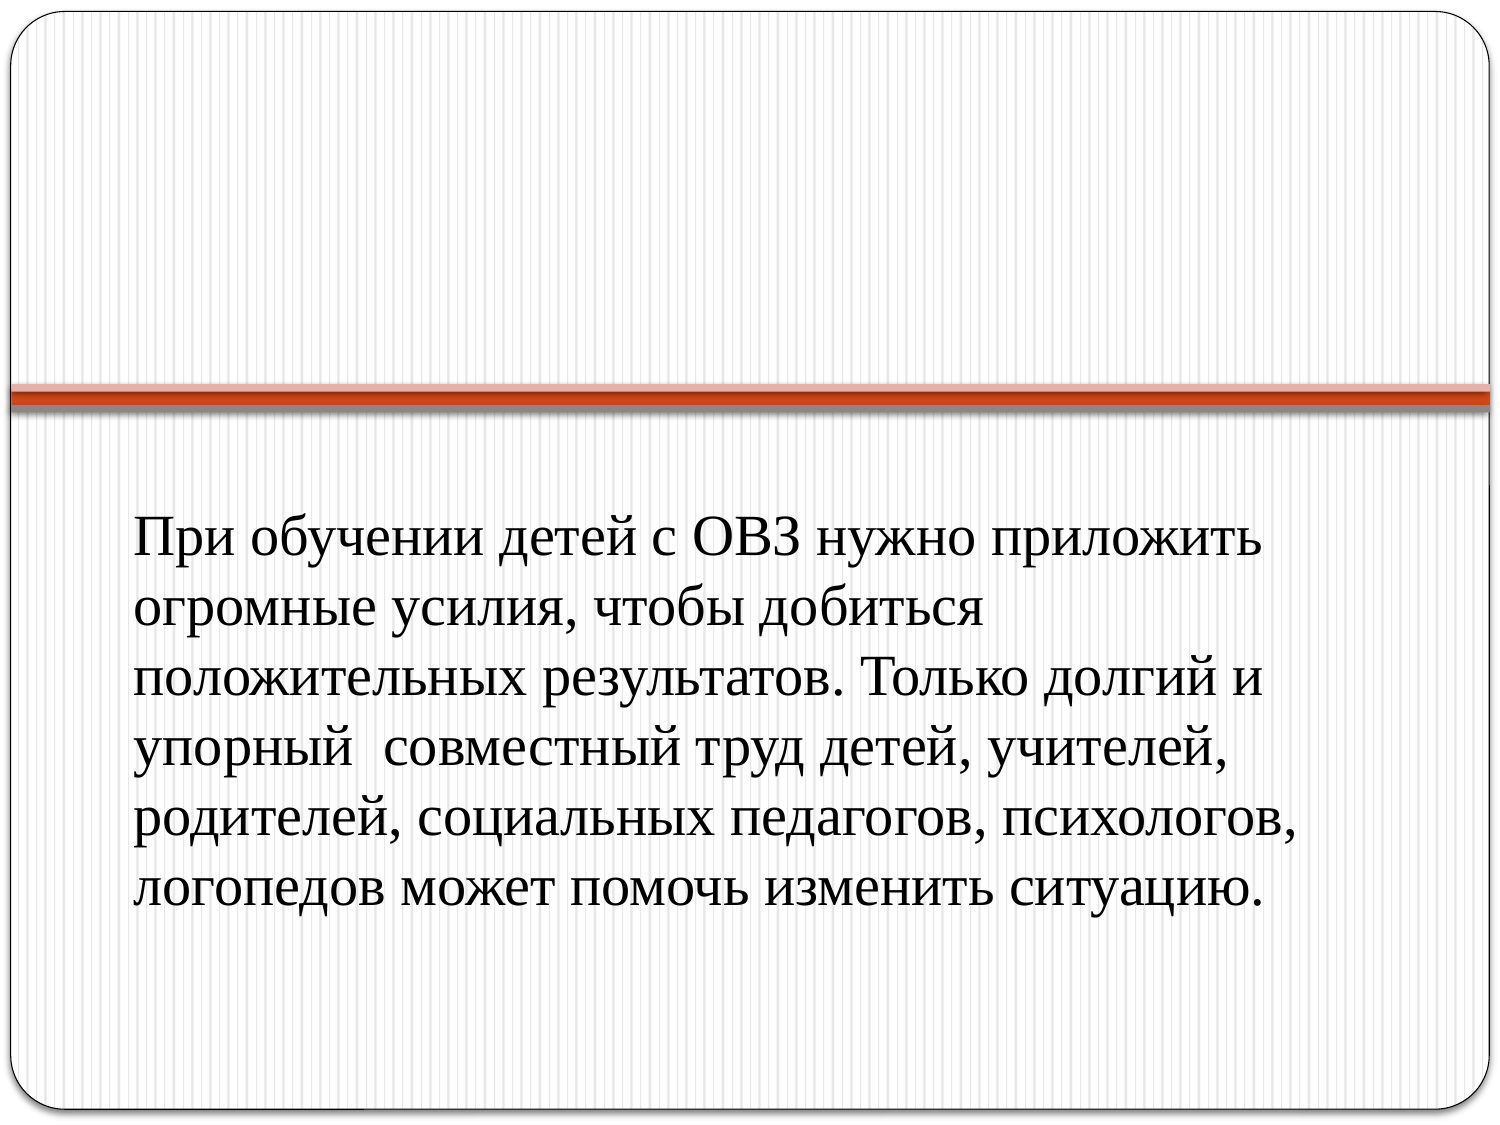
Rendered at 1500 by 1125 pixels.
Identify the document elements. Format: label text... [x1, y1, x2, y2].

list При обучении детей с ОВЗ нужно приложить огромные усилия, чтобы добиться положительных результатов. Только долгий и упорный совместный труд детей, учителей, родителей, социальных педагогов, психологов, логопедов может помочь изменить ситуацию. [118, 417, 1394, 1044]
